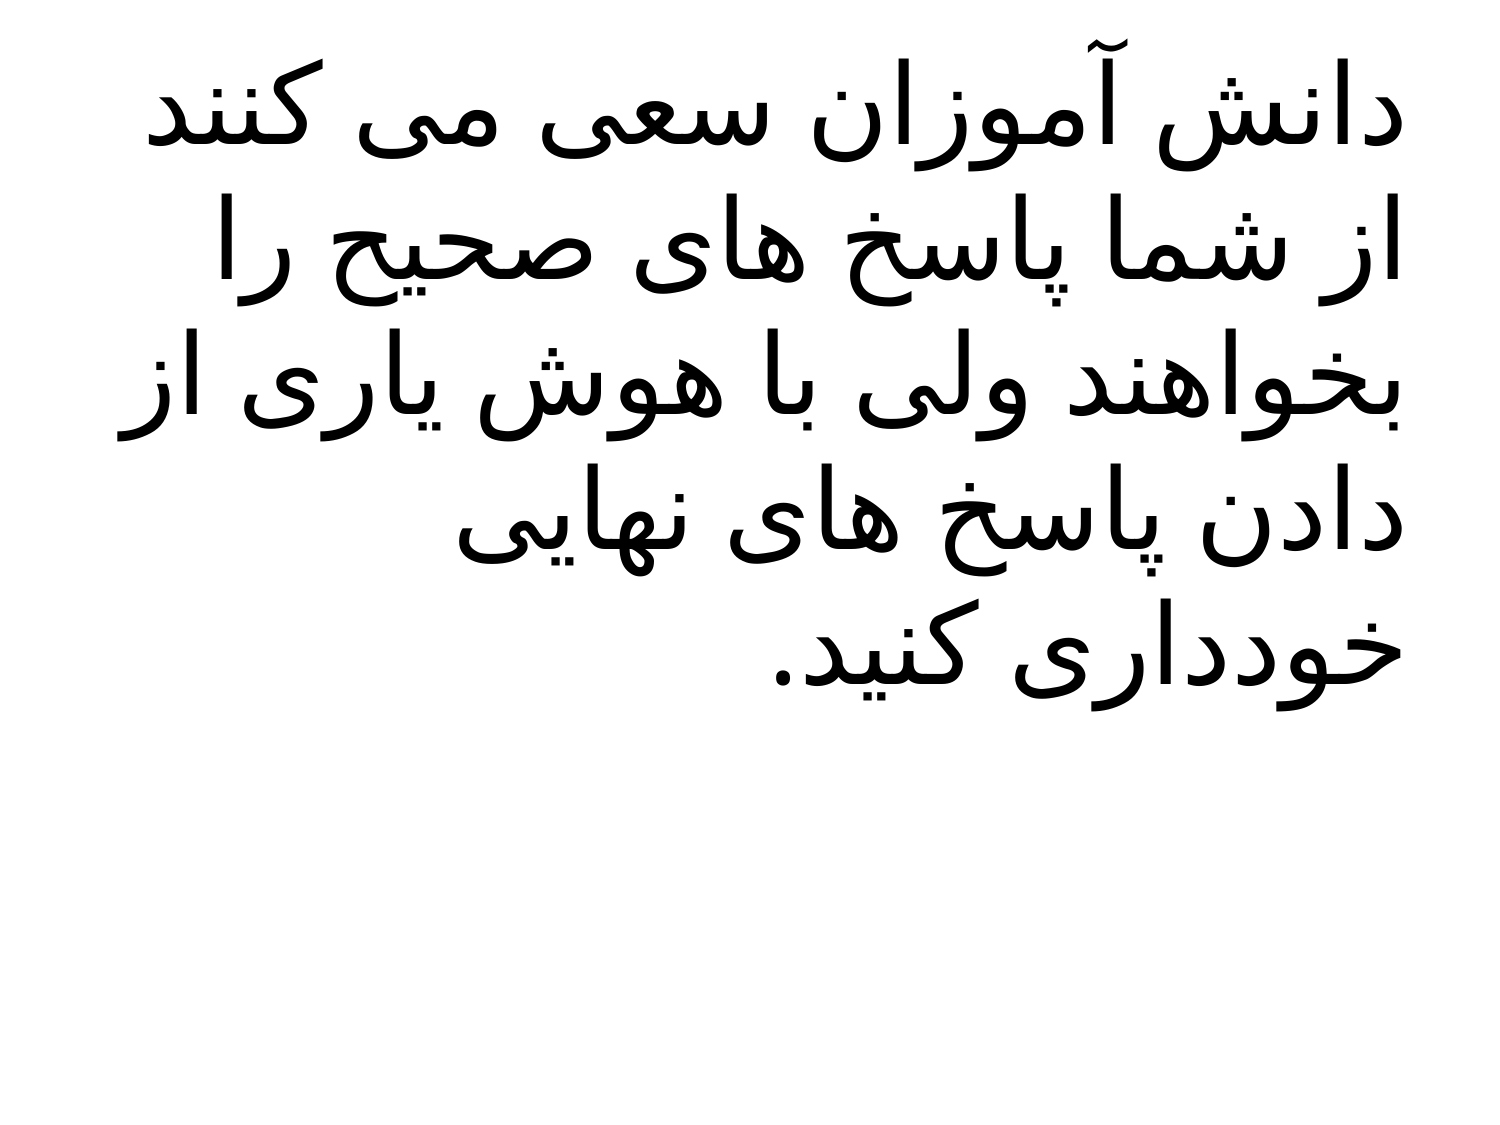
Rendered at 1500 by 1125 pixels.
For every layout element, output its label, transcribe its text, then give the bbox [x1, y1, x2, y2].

list دانش آموزان سعی می کنند از شما پاسخ های صحیح را بخواهند ولی با هوش یاری از دادن پاسخ های نهایی خودداری کنید. [75, 24, 1425, 1125]
